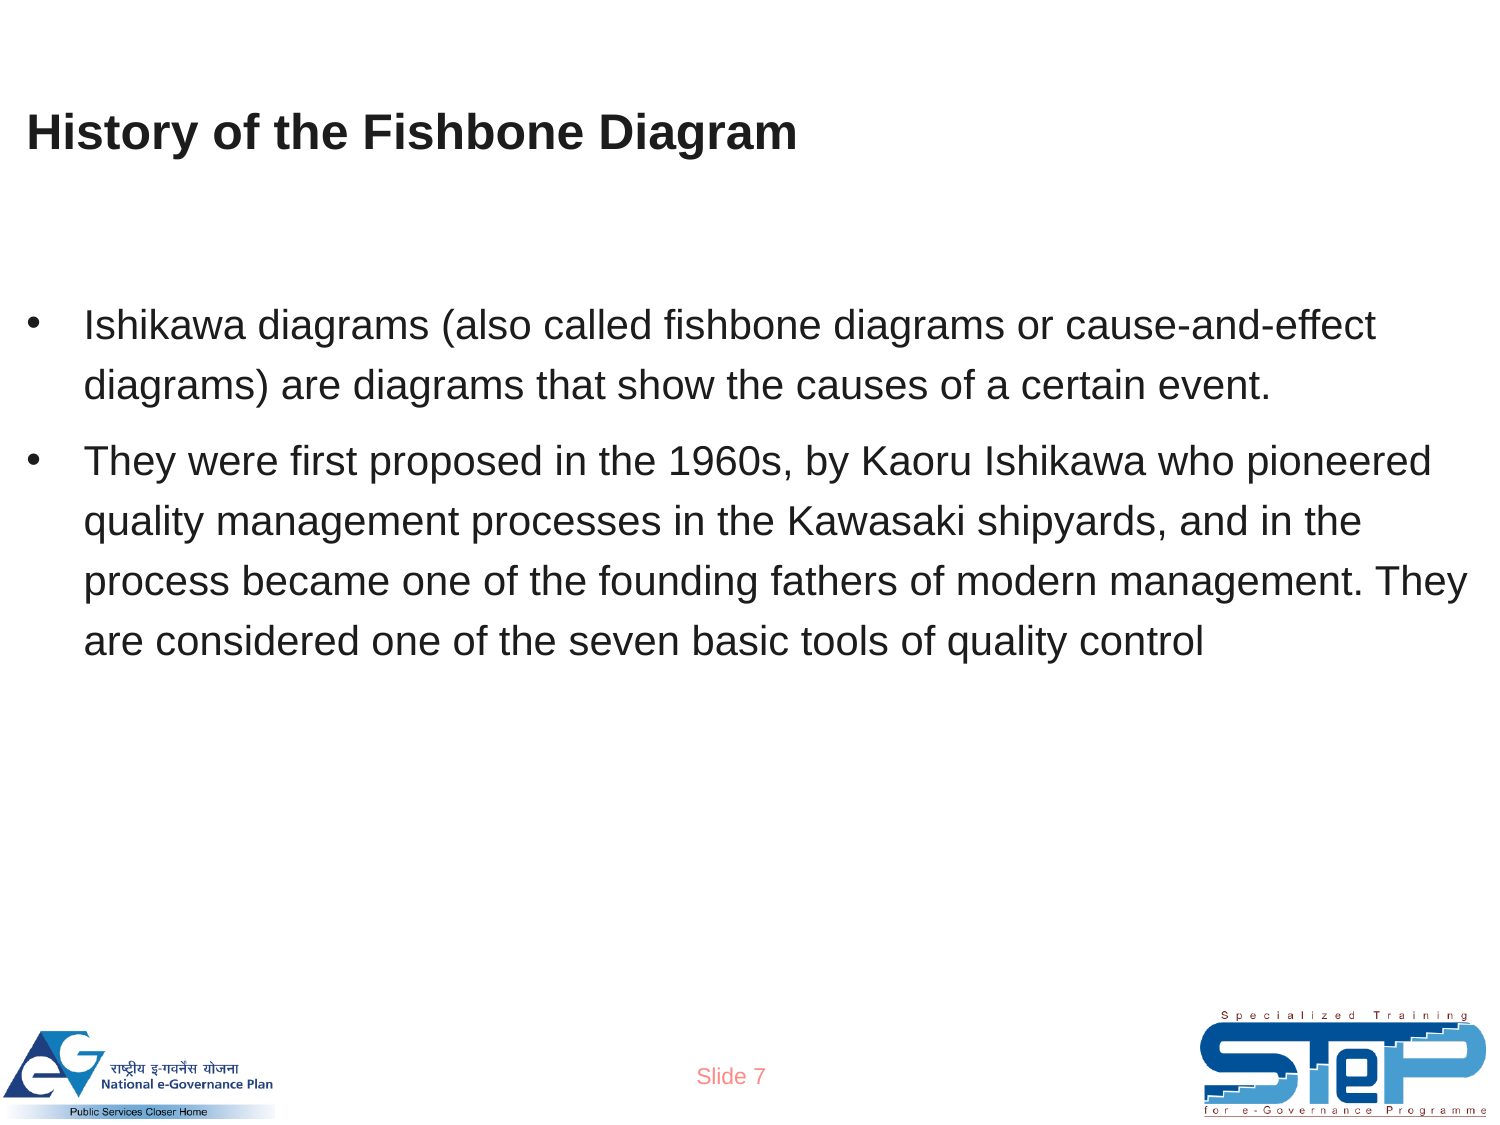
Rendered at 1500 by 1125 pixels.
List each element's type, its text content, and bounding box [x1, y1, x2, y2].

list Ishikawa diagrams (also called fishbone diagrams or cause-and-effect diagrams) are diagrams that show the causes of a certain event. They were first proposed in the 1960s, by Kaoru Ishikawa who pioneered quality management processes in the Kawasaki shipyards, and in the process became one of the founding fathers of modern management. They are considered one of the seven basic tools of quality control [26, 287, 1474, 999]
picture [1200, 1011, 1486, 1117]
title History of the Fishbone Diagram [26, 99, 1472, 224]
picture [2, 1031, 275, 1119]
